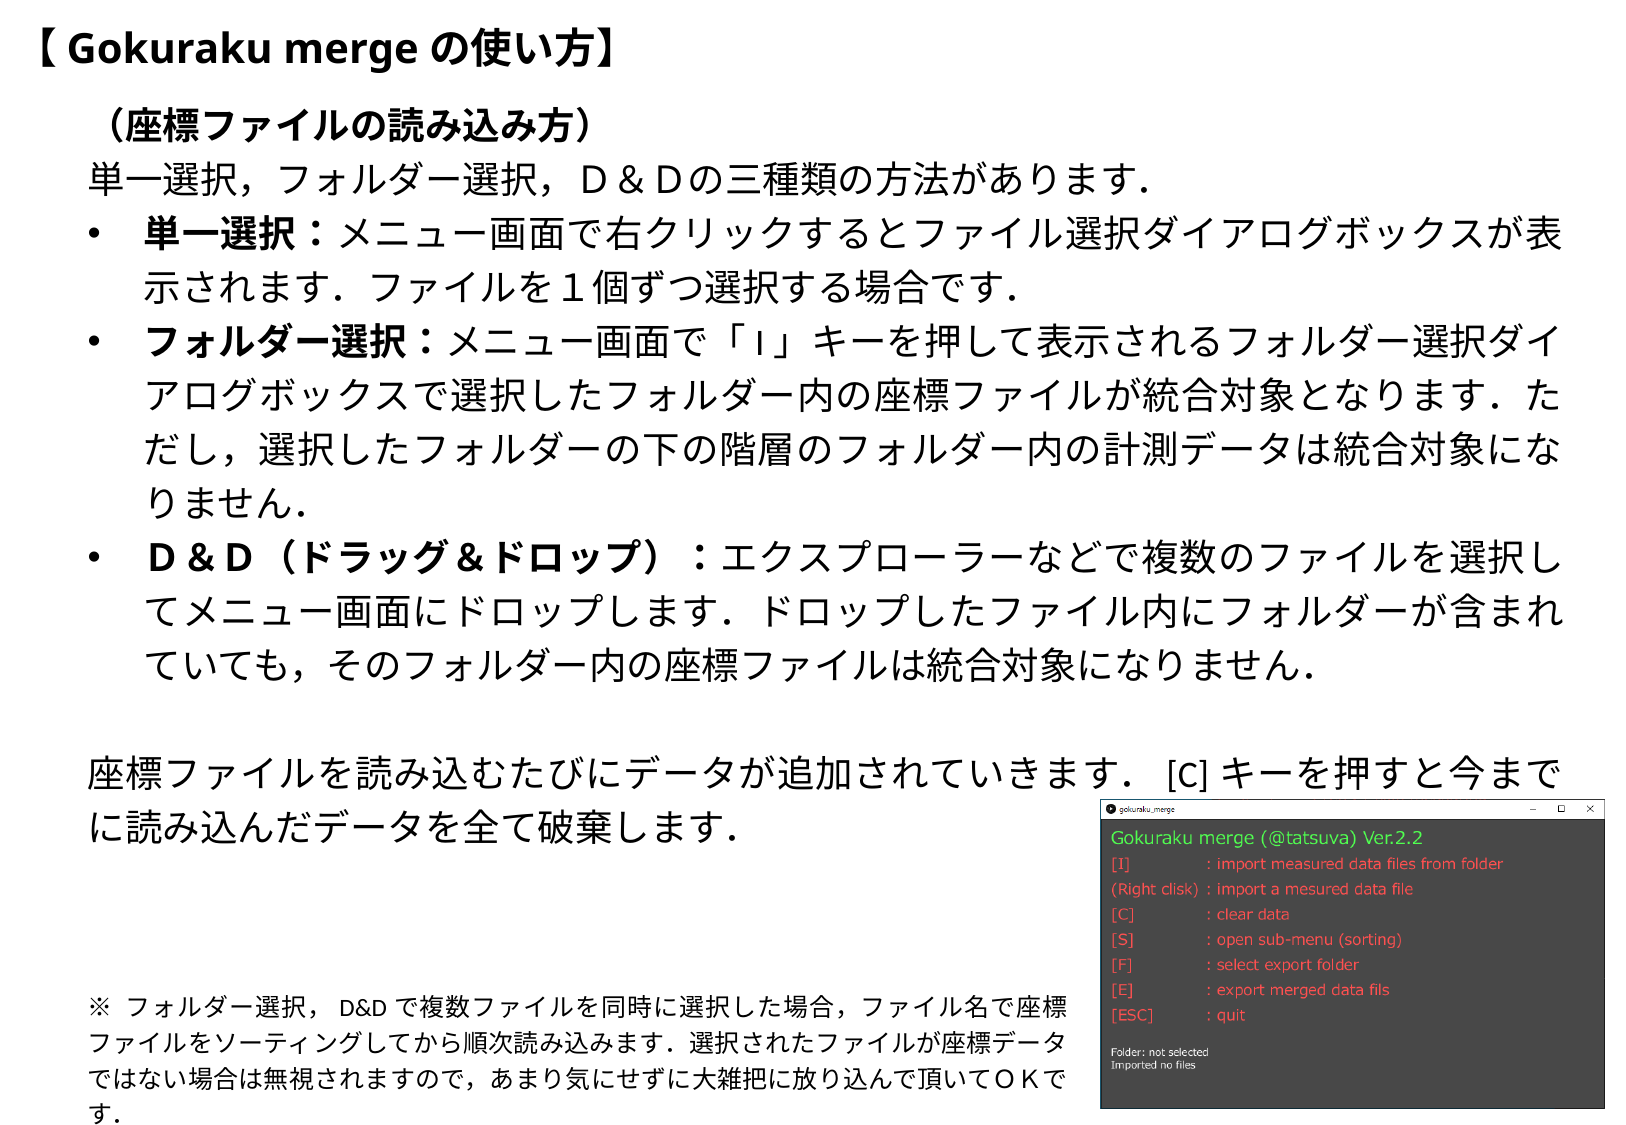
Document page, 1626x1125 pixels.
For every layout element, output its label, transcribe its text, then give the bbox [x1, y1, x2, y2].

text_box （座標ファイルの読み込み方） 単一選択，フォルダー選択，Ｄ＆Ｄの三種類の方法があります． 単一選択：メニュー画面で右クリックするとファイル選択ダイアログボックスが表示されます．ファイルを１個ずつ選択する場合です． フォルダー選択：メニュー画面で「I」キーを押して表示されるフォルダー選択ダイアログボックスで選択したフォルダー内の座標ファイルが統合対象となります．ただし，選択したフォルダーの下の階層のフォルダー内の計測データは統合対象になりません． Ｄ＆Ｄ（ドラッグ＆ドロップ）：エクスプローラーなどで複数のファイルを選択してメニュー画面にドロップします．ドロップしたファイル内にフォルダーが含まれていても，そのフォルダー内の座標ファイルは統合対象になりません． 座標ファイルを読み込むたびにデータが追加されていきます．[C]キーを押すと今までに読み込んだデータを全て破棄します． [72, 85, 1578, 857]
text_box ※ フォルダー選択，D&Dで複数ファイルを同時に選択した場合，ファイル名で座標ファイルをソーティングしてから順次読み込みます．選択されたファイルが座標データではない場合は無視されますので，あまり気にせずに大雑把に放り込んで頂いてＯＫです． [72, 977, 1083, 1125]
title 【Gokuraku mergeの使い方】 [0, 0, 1625, 101]
picture [1099, 799, 1605, 1109]
